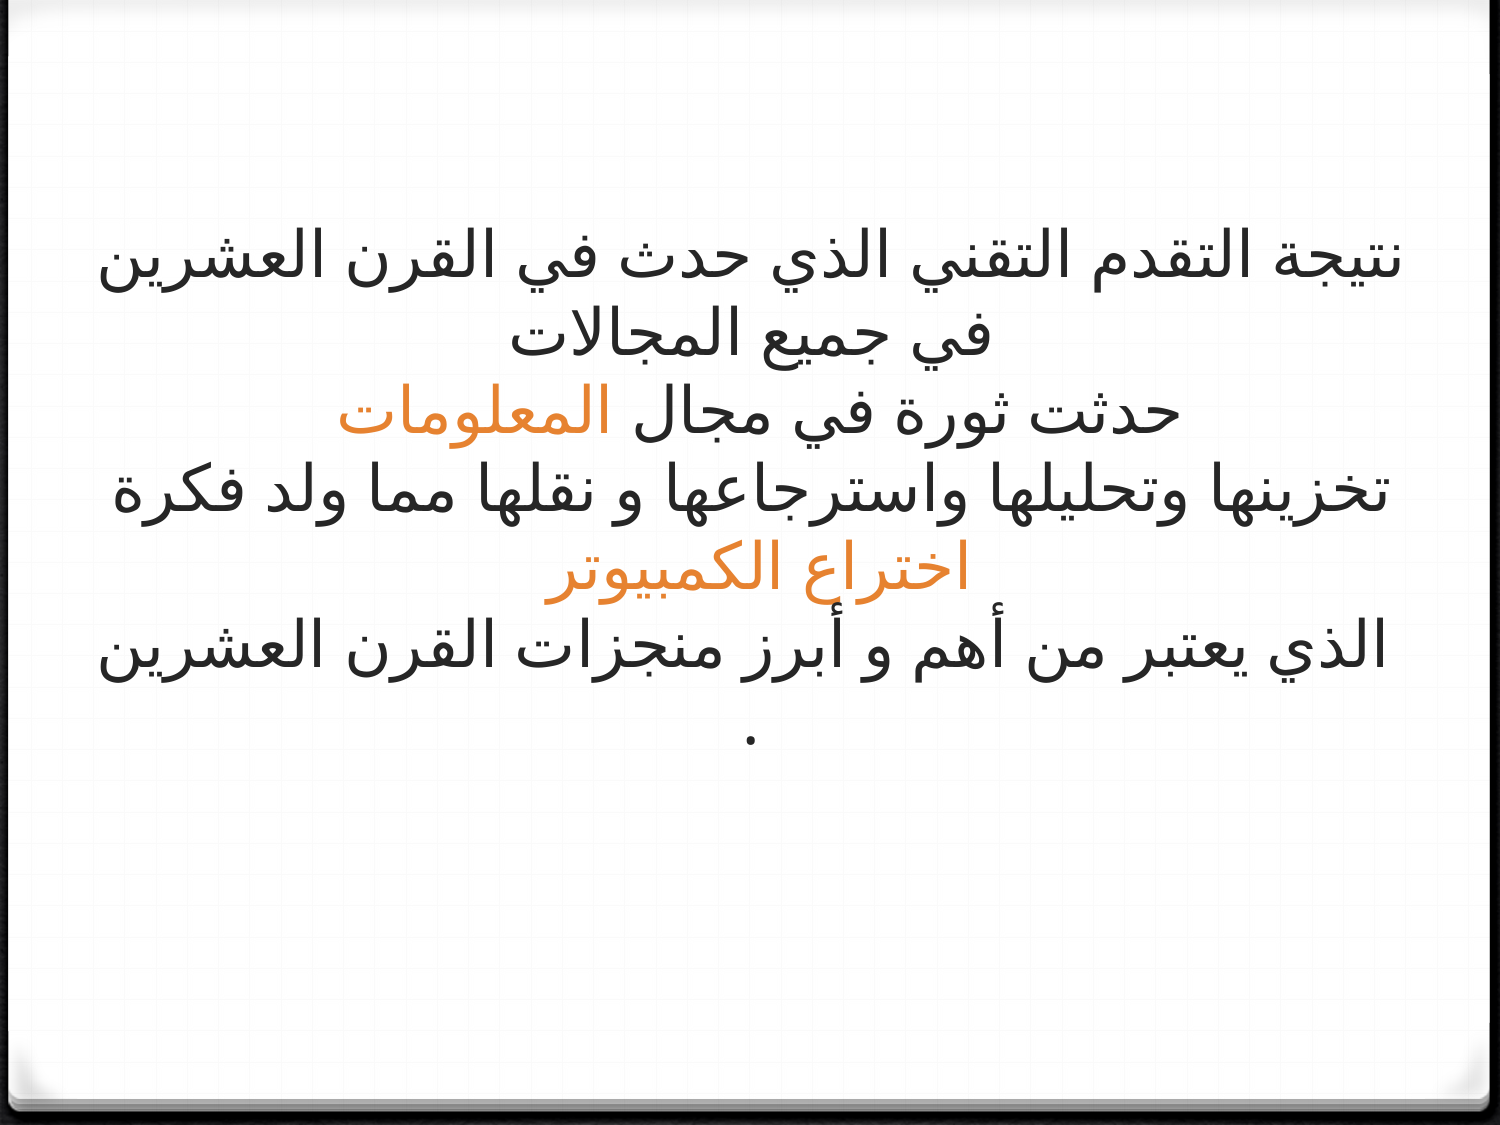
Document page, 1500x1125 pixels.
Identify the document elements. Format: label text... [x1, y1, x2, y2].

title نتيجة التقدم التقني الذي حدث في القرن العشرين في جميع المجالات حدثت ثورة في مجال المعلومات تخزينها وتحليلها واسترجاعها و نقلها مما ولد فكرة اختراع الكمبيوتر الذي يعتبر من أهم و أبرز منجزات القرن العشرين . [76, 184, 1427, 974]
picture [0, 0, 1500, 1125]
